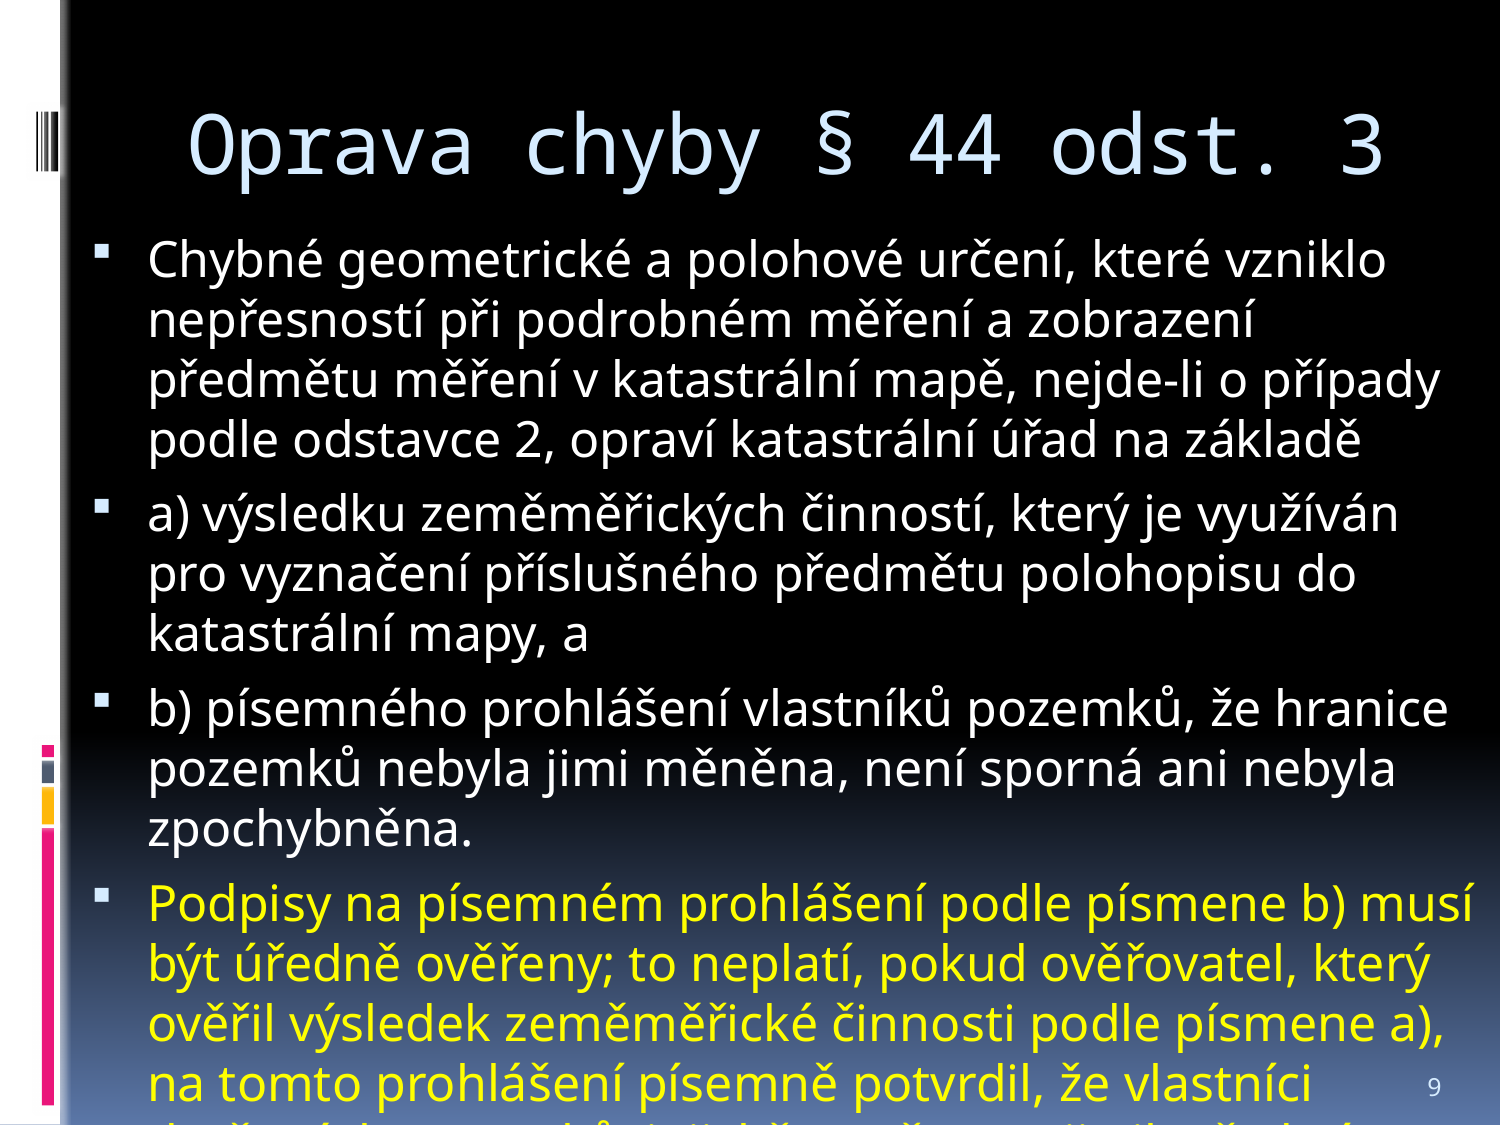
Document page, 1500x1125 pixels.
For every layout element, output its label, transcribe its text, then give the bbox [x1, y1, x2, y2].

title Oprava chyby § 44 odst. 3 [150, 83, 1425, 219]
slide_number 9 [1412, 1052, 1488, 1113]
list Chybné geometrické a polohové určení, které vzniklo nepřesností při podrobném měření a zobrazení předmětu měření v katastrální mapě, nejde-li o případy podle odstavce 2, opraví katastrální úřad na základě a) výsledku zeměměřických činností, který je využíván pro vyznačení příslušného předmětu polohopisu do katastrální mapy, a b) písemného prohlášení vlastníků pozemků, že hranice pozemků nebyla jimi měněna, není sporná ani nebyla zpochybněna. Podpisy na písemném prohlášení podle písmene b) musí být úředně ověřeny; to neplatí, pokud ověřovatel, který ověřil výsledek zeměměřické činnosti podle písmene a), na tomto prohlášení písemně potvrdil, že vlastníci dotčených pozemků, jejichž totožnost zjistil, před ním prohlášení podepsali. [64, 219, 1500, 1059]
